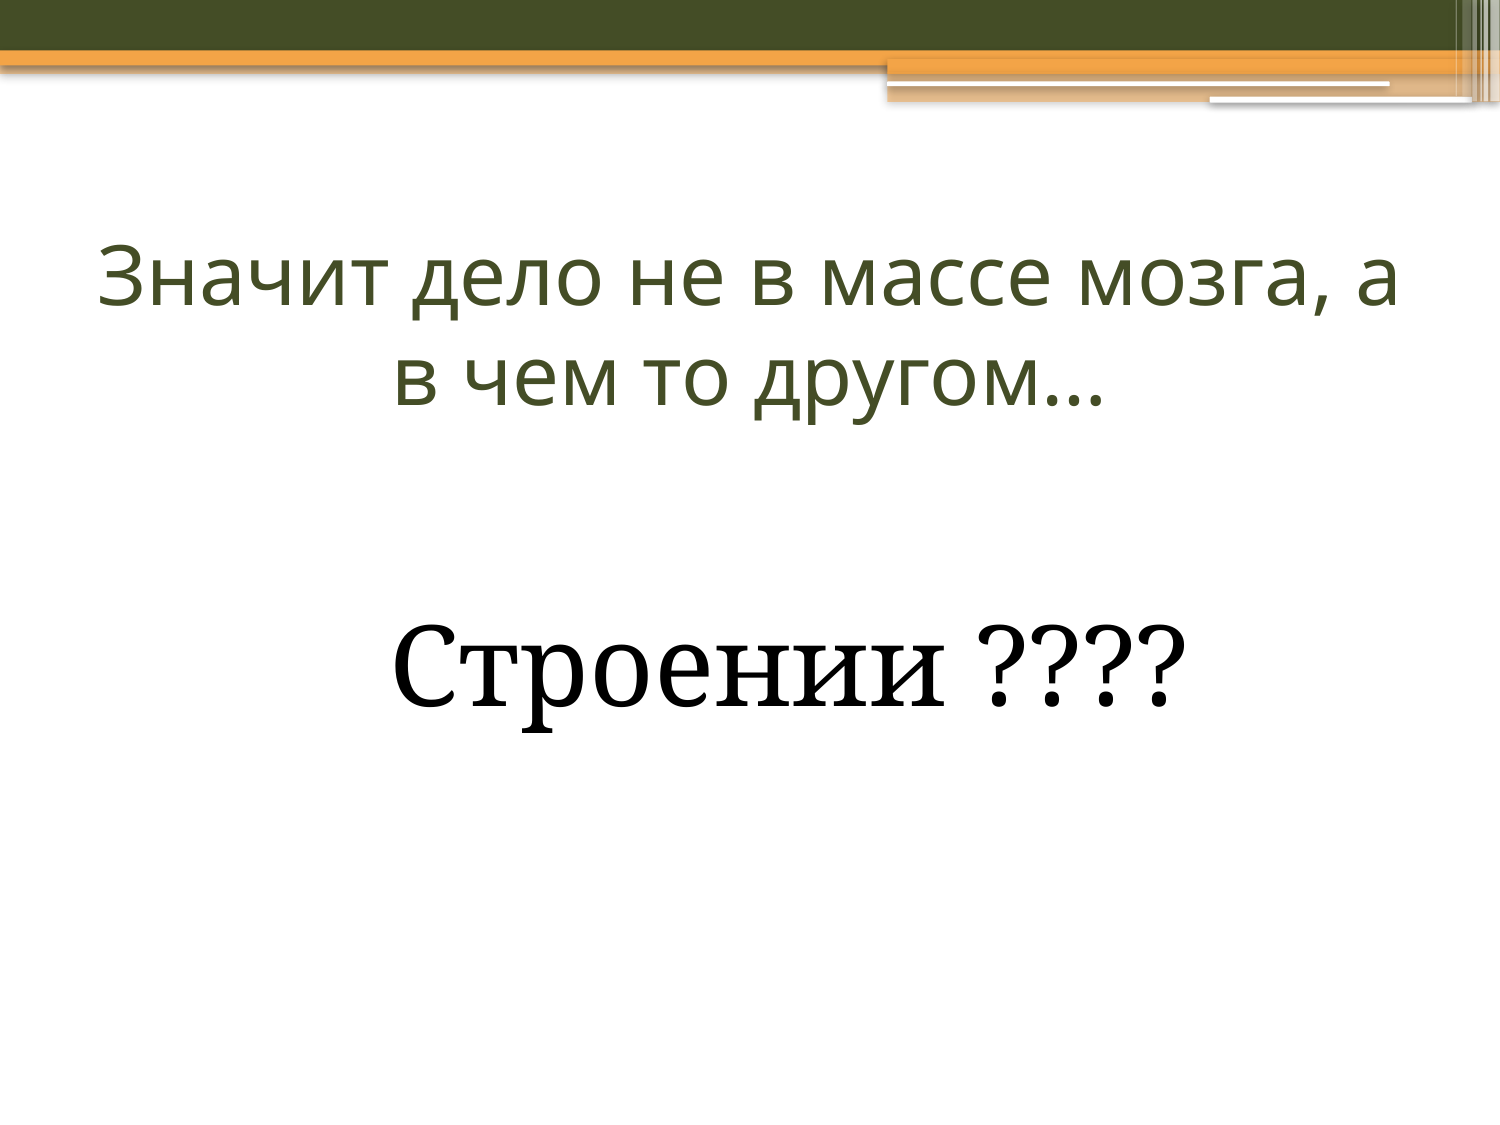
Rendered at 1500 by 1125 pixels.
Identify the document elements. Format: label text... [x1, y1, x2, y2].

list Строении ???? [105, 585, 1456, 850]
title Значит дело не в массе мозга, а в чем то другом… [74, 187, 1426, 458]
